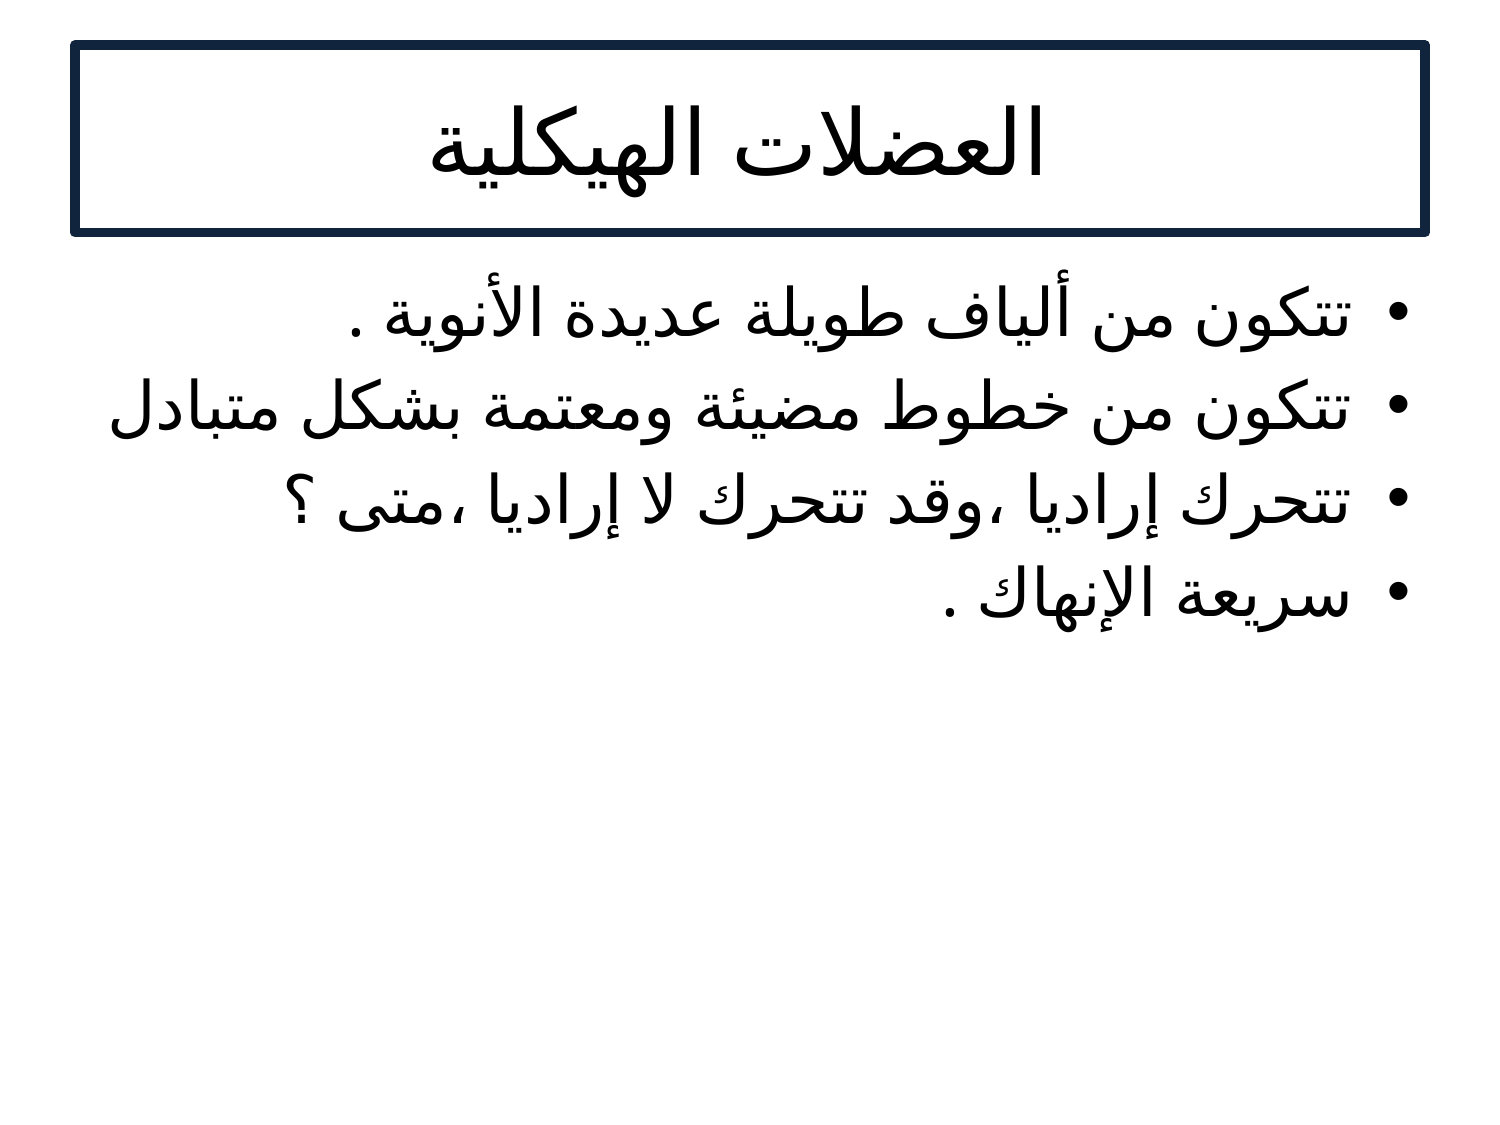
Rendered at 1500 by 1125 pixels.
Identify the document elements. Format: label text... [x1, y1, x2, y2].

list تتكون من ألياف طويلة عديدة الأنوية . تتكون من خطوط مضيئة ومعتمة بشكل متبادل تتحرك إراديا ،وقد تتحرك لا إراديا ،متى ؟ سريعة الإنهاك . [75, 262, 1425, 1005]
title العضلات الهيكلية [75, 45, 1425, 233]
